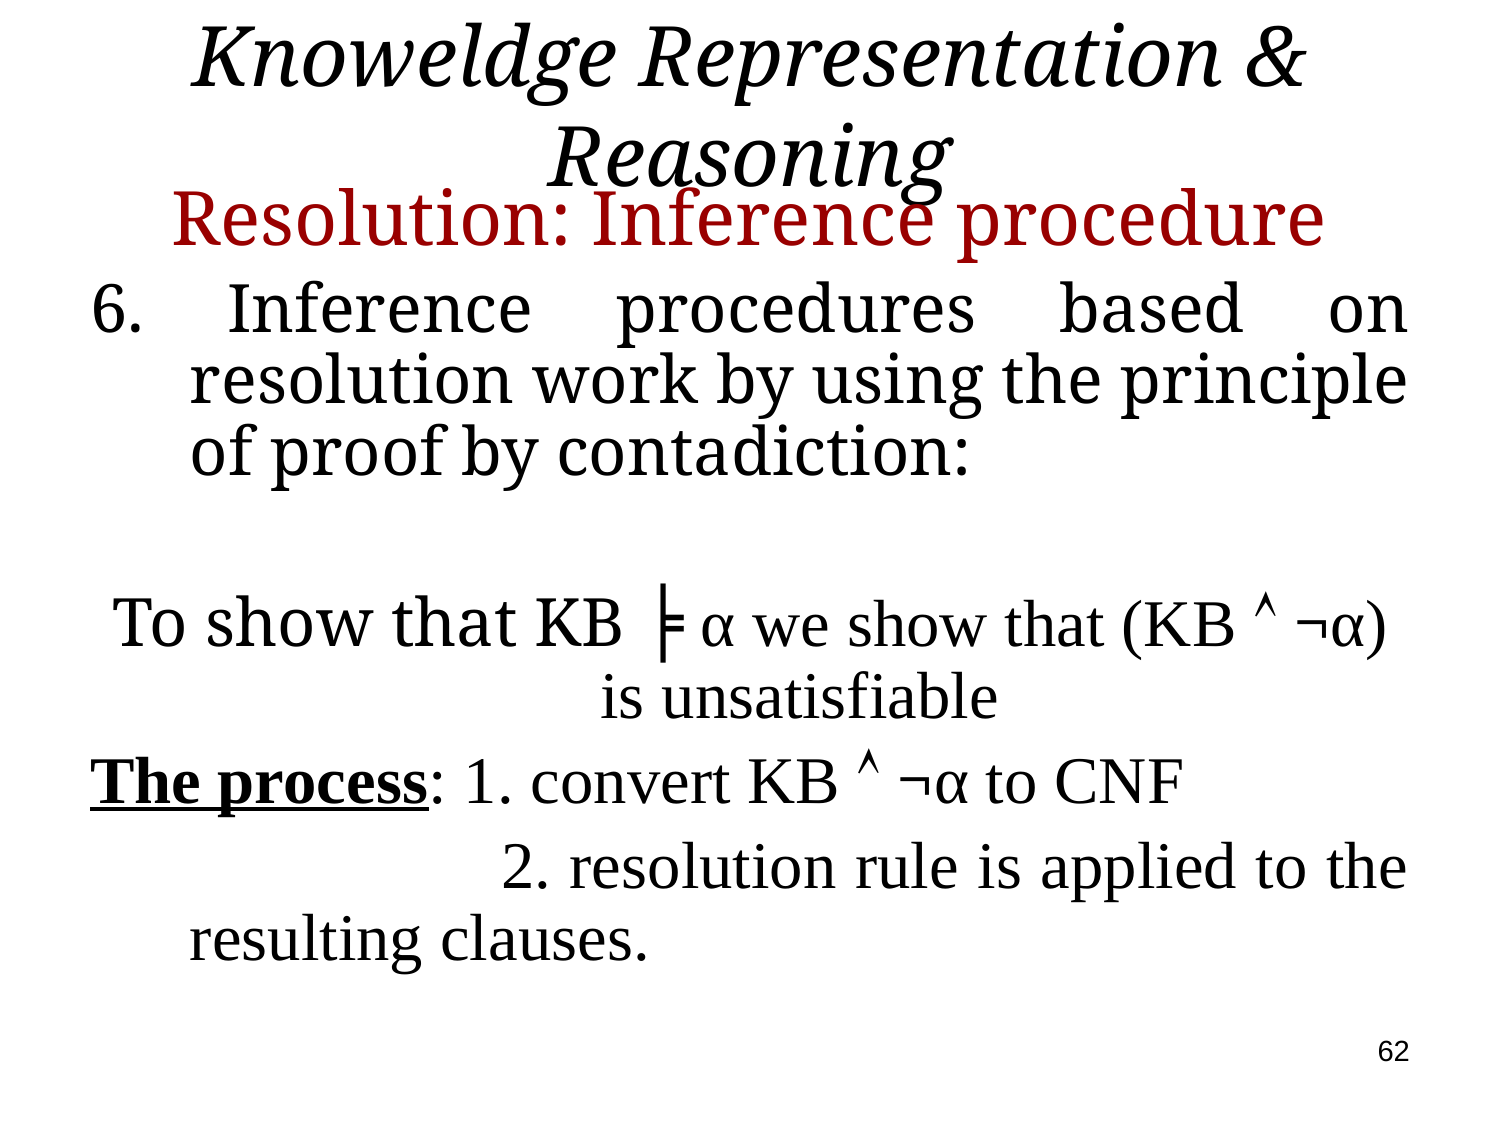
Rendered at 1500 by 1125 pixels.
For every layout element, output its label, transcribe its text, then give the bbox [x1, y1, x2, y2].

slide_number 62 [1074, 1024, 1426, 1103]
list Resolution: Inference procedure 6. Inference procedures based on resolution work by using the principle of proof by contadiction: To show that KB ╞ α we show that (KB  ¬α) is unsatisfiable The process: 1. convert KB  ¬α to CNF 2. resolution rule is applied to the resulting clauses. [74, 172, 1426, 1006]
title Knoweldge Representation & Reasoning [74, 44, 1426, 162]
